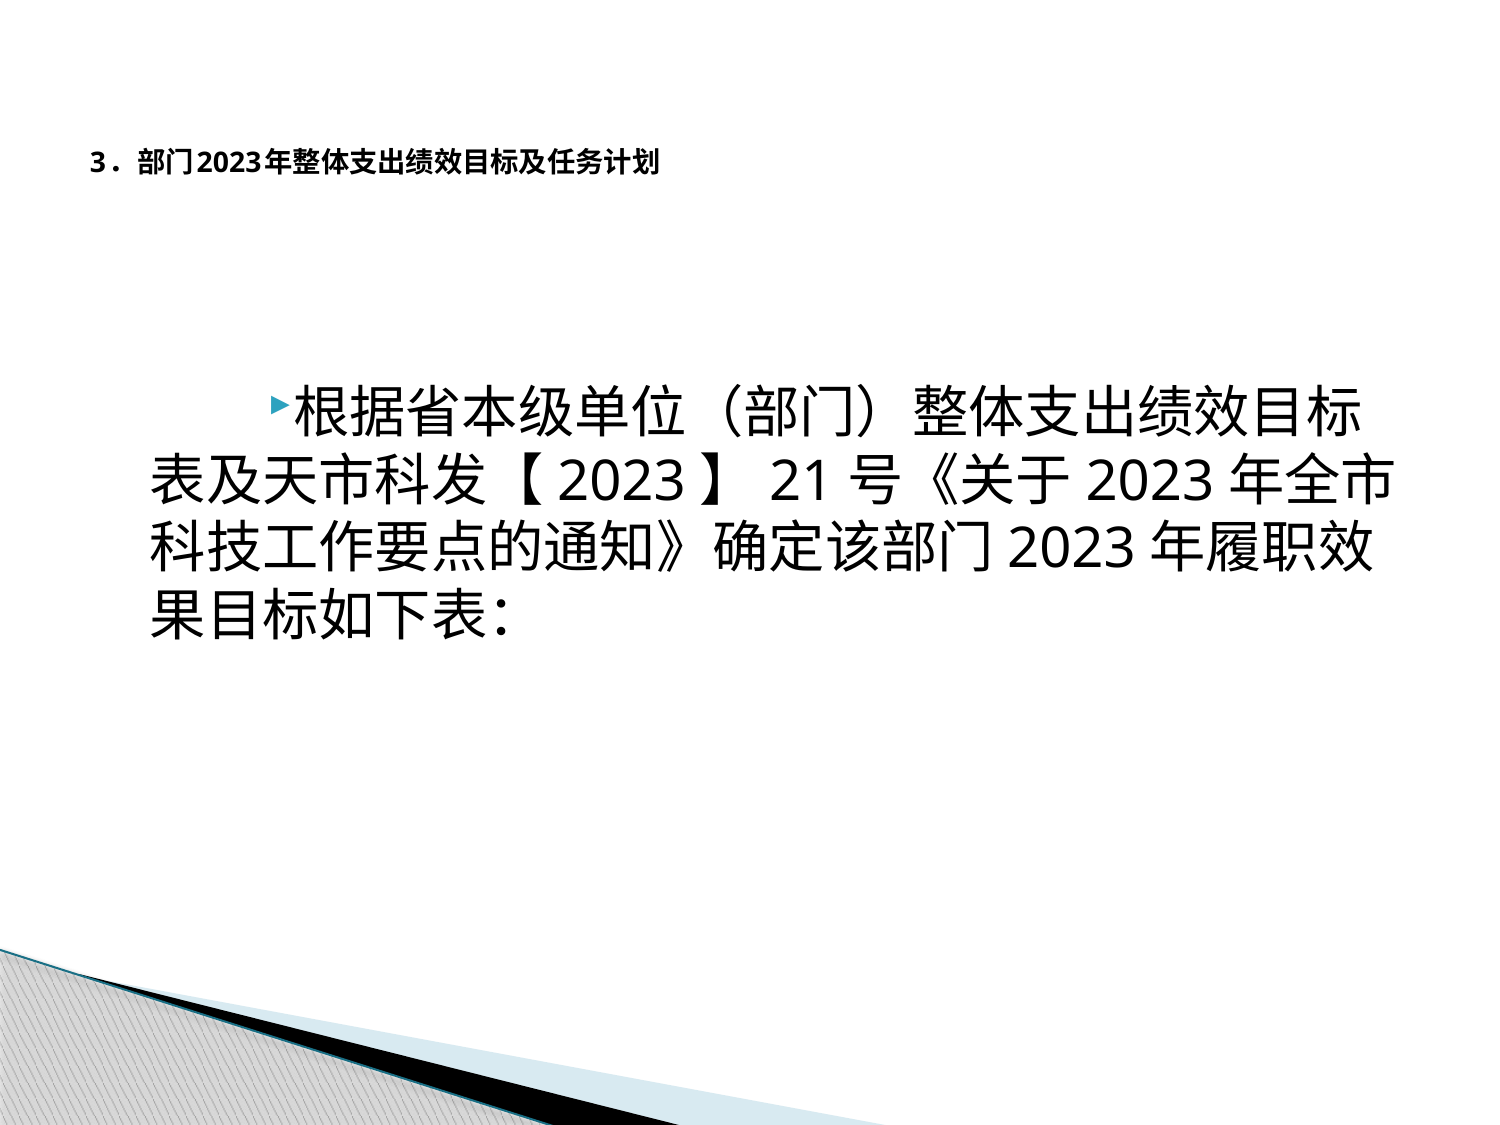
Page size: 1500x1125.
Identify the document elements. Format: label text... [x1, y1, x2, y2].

list 根据省本级单位（部门）整体支出绩效目标表及天市科发【2023】21号《关于2023年全市科技工作要点的通知》确定该部门2023年履职效果目标如下表： [75, 292, 1425, 844]
title 3．部门2023年整体支出绩效目标及任务计划 [75, 45, 1425, 233]
